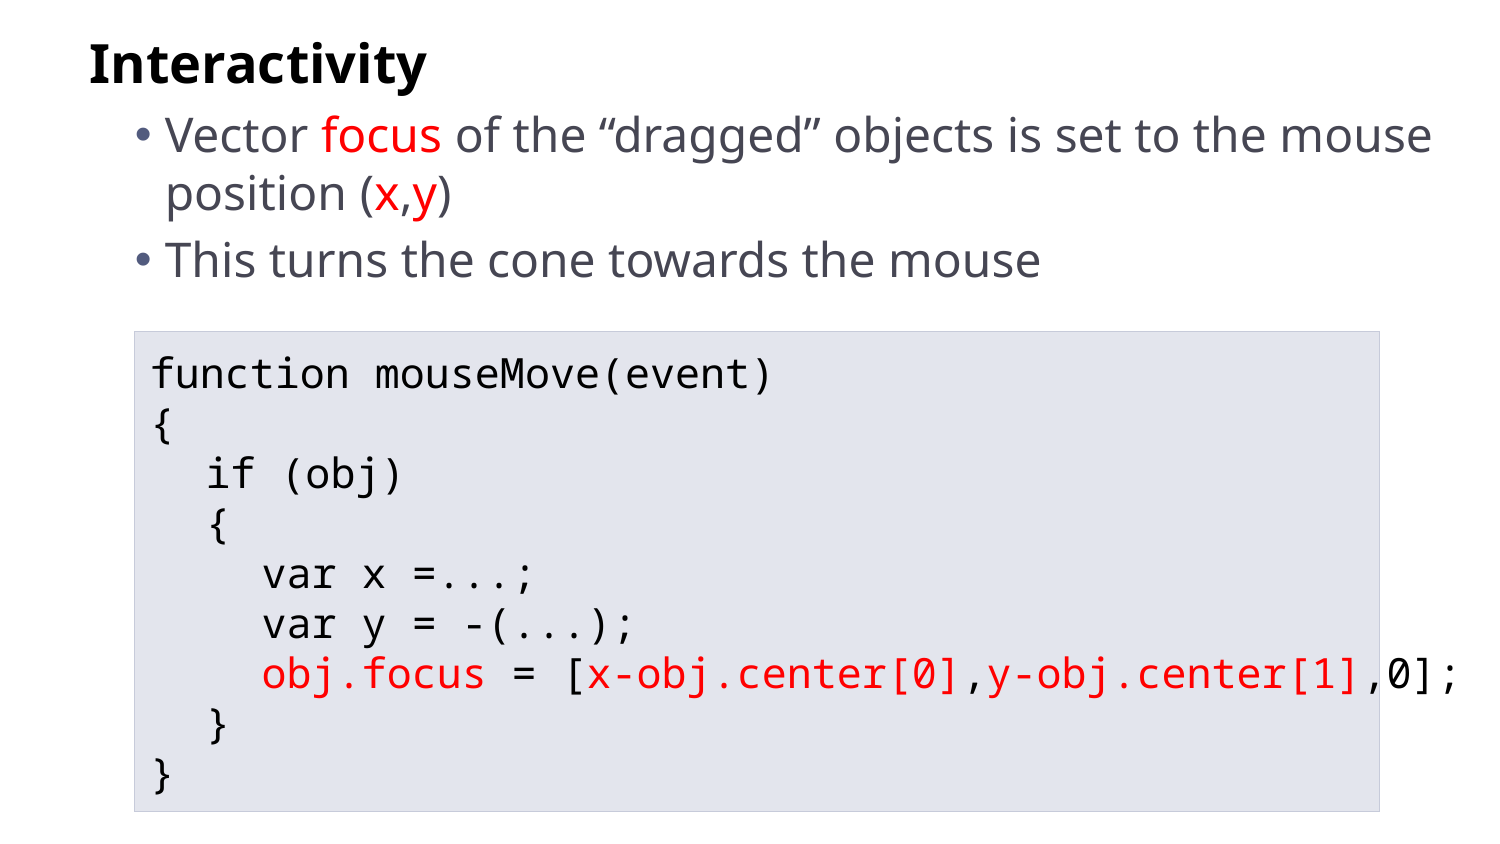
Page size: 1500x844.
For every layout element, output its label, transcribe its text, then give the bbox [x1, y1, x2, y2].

text_box function mouseMove(event) { if (obj) { var x =...; var y = -(...); obj.focus = [x-obj.center[0],y-obj.center[1],0]; } } [134, 331, 1380, 812]
list Interactivity Vector focus of the “dragged” objects is set to the mouse position (x,y) This turns the cone towards the mouse [75, 21, 1475, 835]
